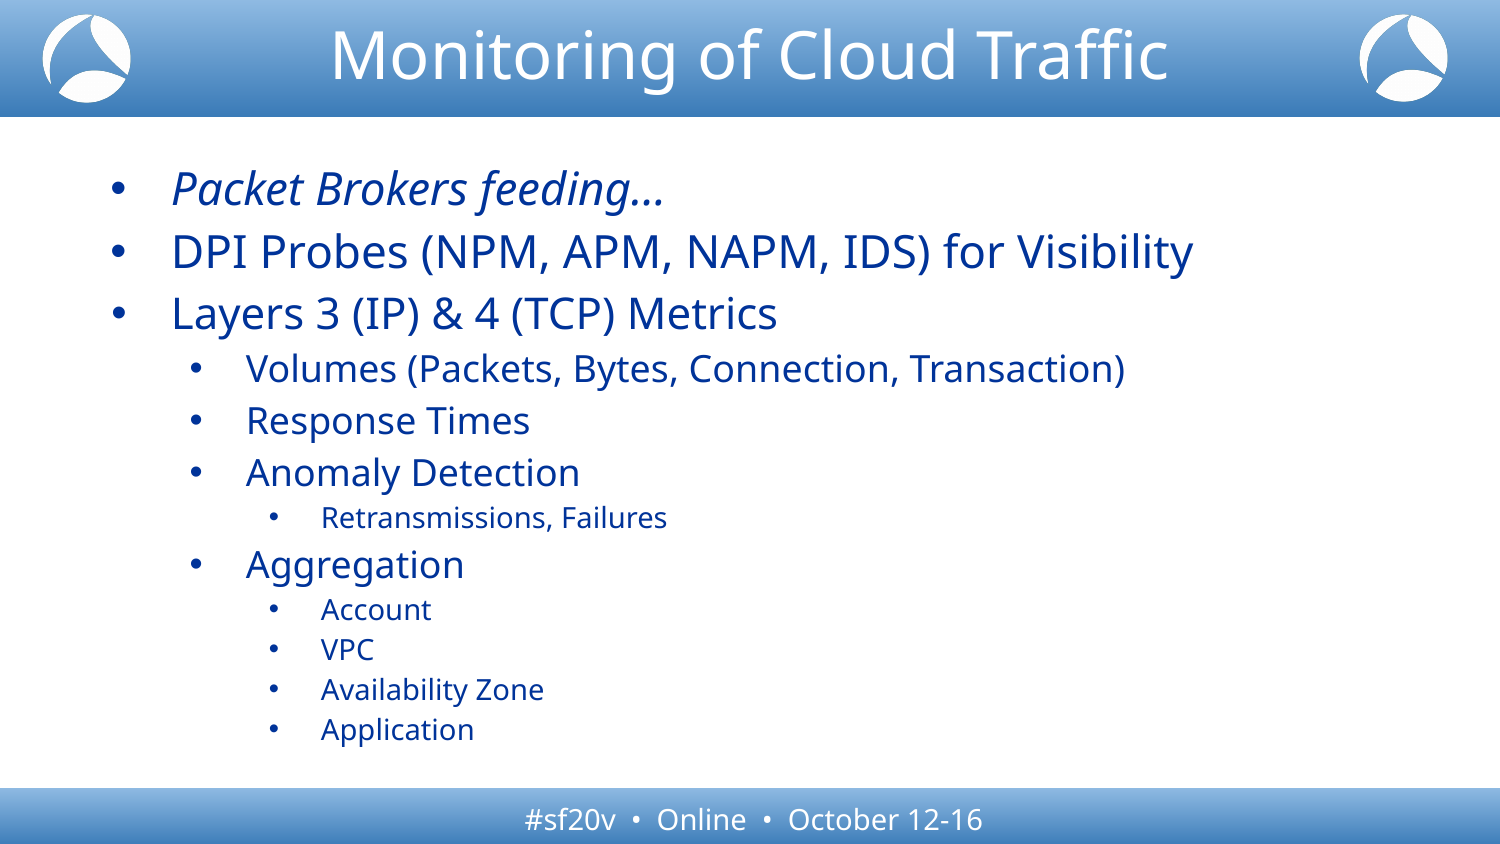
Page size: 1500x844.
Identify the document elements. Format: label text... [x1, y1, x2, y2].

picture [42, 14, 131, 103]
list Packet Brokers feeding... DPI Probes (NPM, APM, NAPM, IDS) for Visibility Layers 3 (IP) & 4 (TCP) Metrics Volumes (Packets, Bytes, Connection, Transaction) Response Times Anomaly Detection Retransmissions, Failures Aggregation Account VPC Availability Zone Application [80, 136, 1428, 764]
picture [1359, 14, 1448, 102]
title Monitoring of Cloud Traffic [188, 0, 1312, 117]
